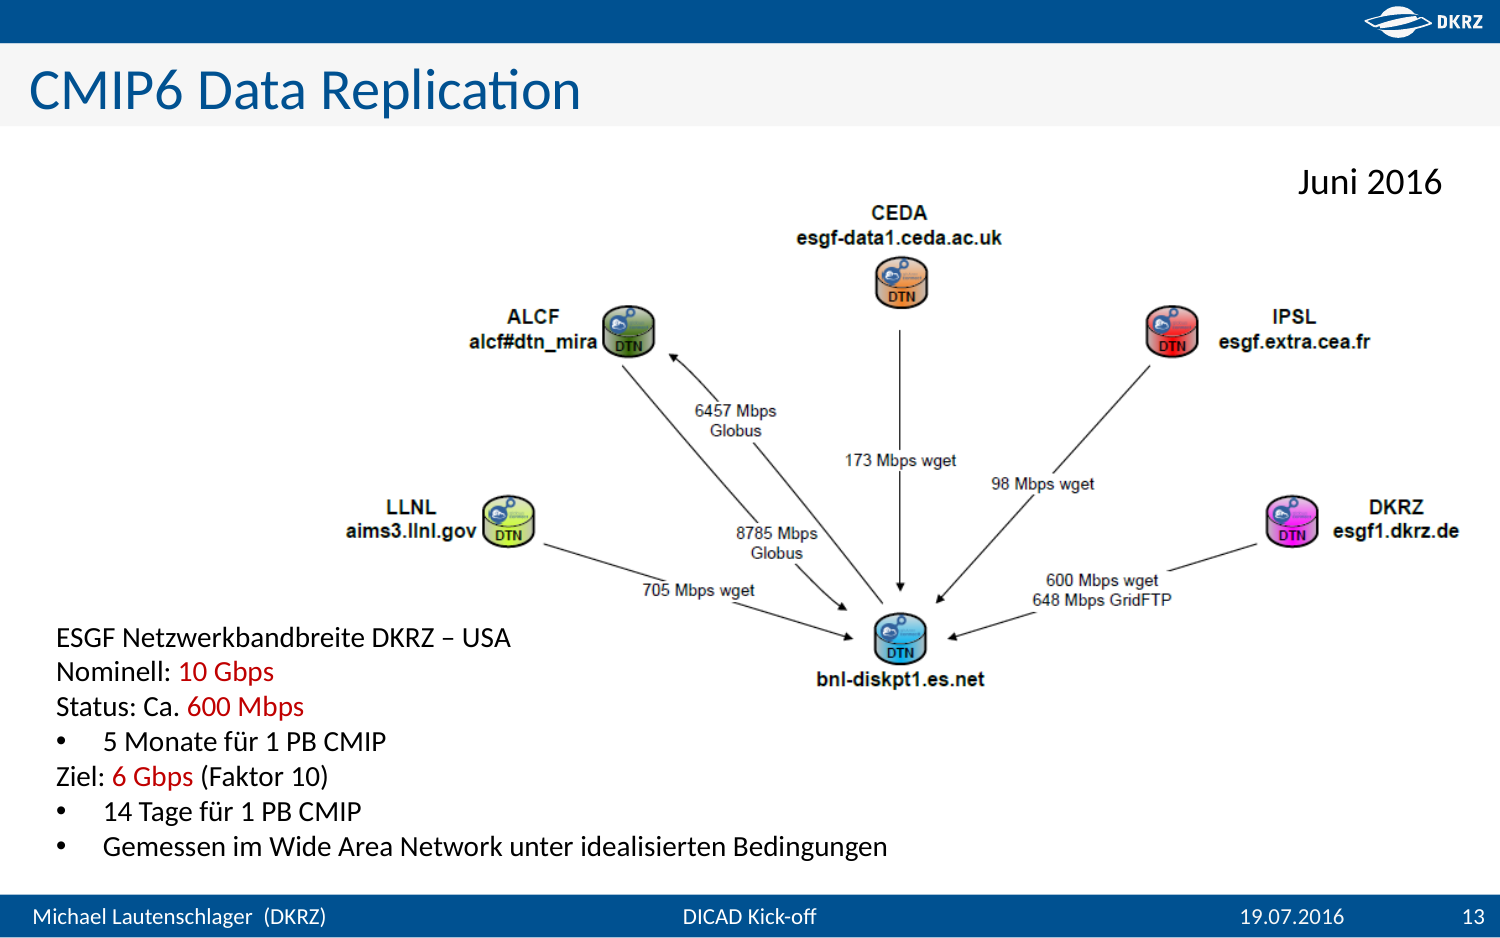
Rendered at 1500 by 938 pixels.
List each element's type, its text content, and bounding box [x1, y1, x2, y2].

slide_number 13 [1376, 893, 1500, 938]
title CMIP6 Data Replication [0, 43, 1500, 127]
text_box ESGF Netzwerkbandbreite DKRZ – USA Nominell: 10 Gbps Status: Ca. 600 Mbps 5 Monate für 1 PB CMIP Ziel: 6 Gbps (Faktor 10) 14 Tage für 1 PB CMIP Gemessen im Wide Area Network unter idealisierten Bedingungen [41, 610, 1069, 870]
picture [324, 131, 1497, 741]
footer DICAD Kick-off [324, 893, 1176, 938]
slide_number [1187, 893, 1360, 938]
